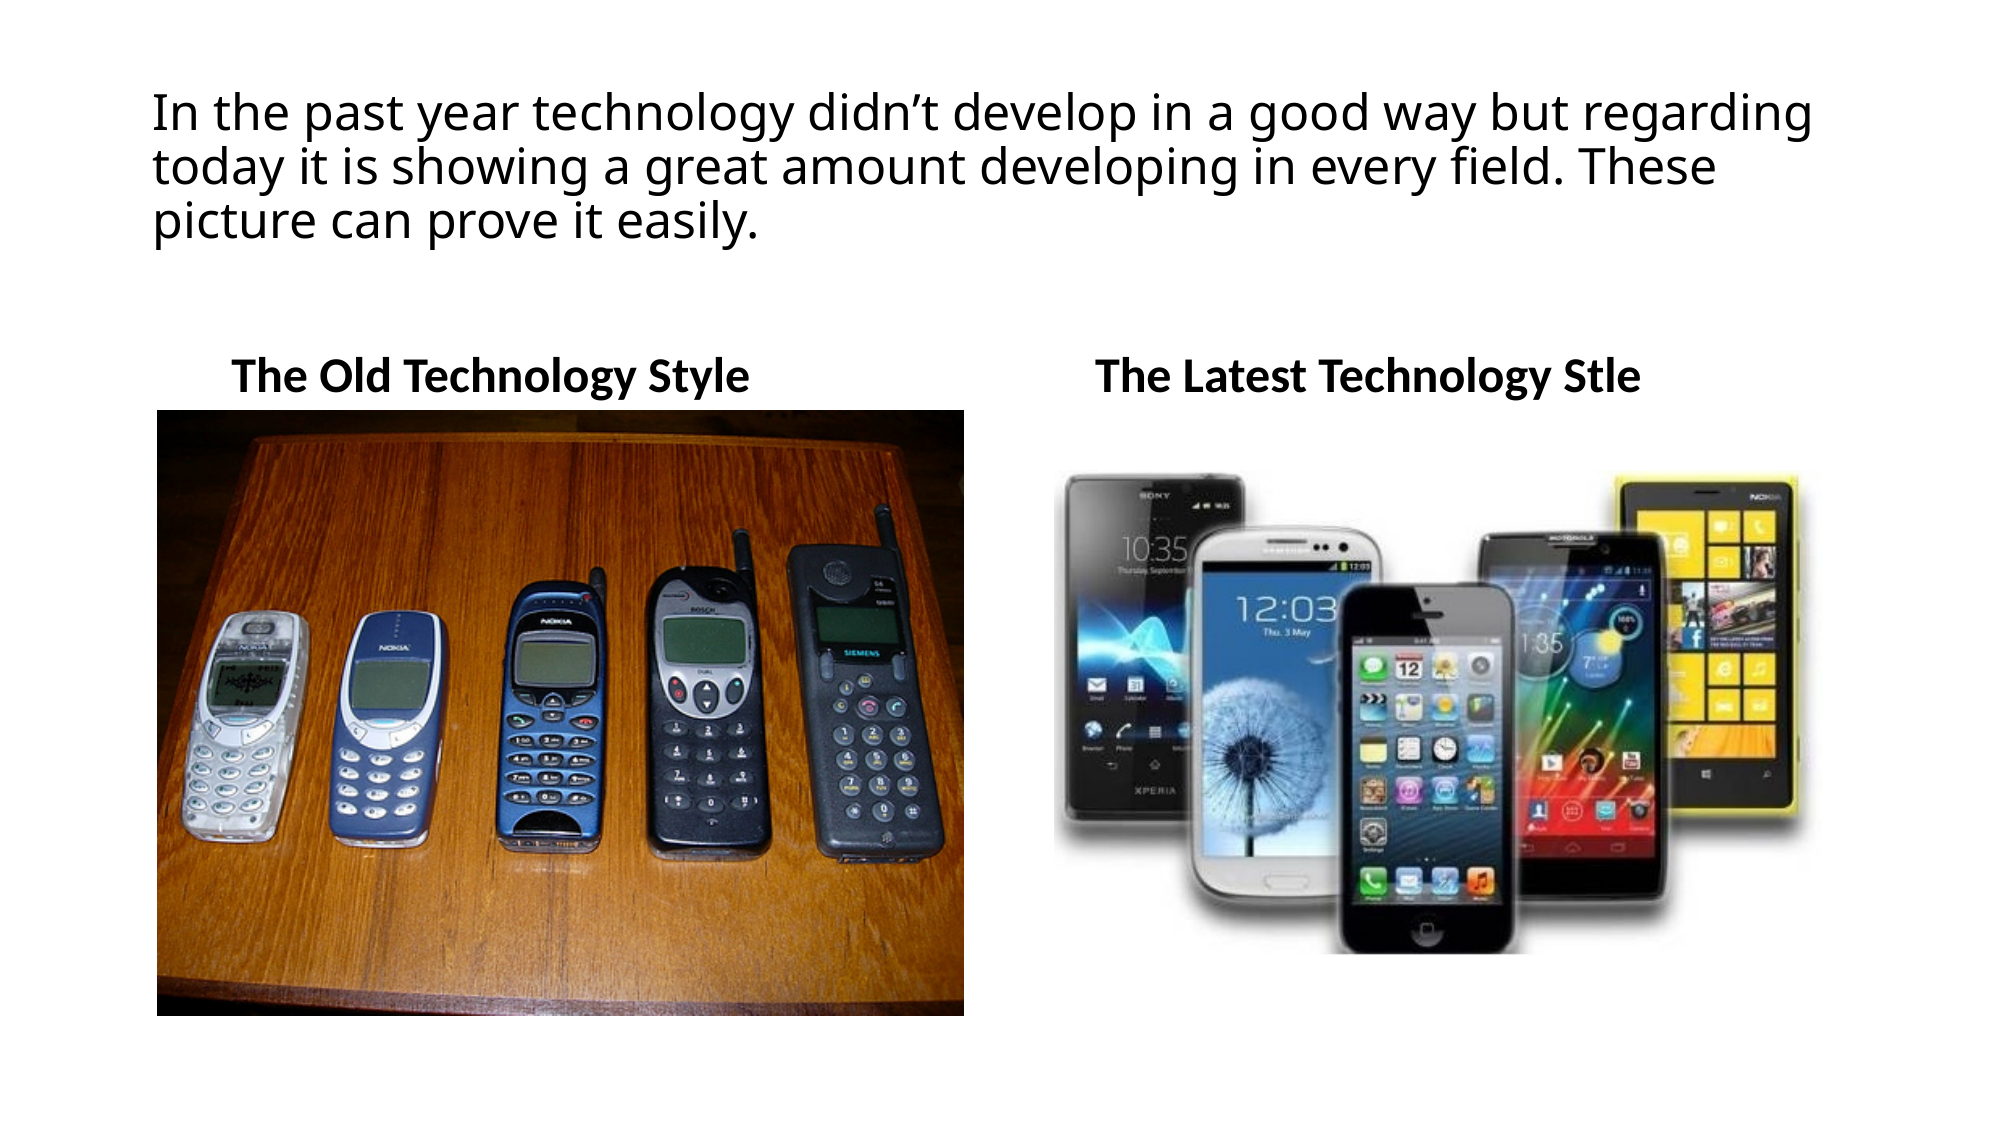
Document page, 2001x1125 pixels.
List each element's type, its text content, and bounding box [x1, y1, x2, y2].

list The Latest Technology Stle [1012, 275, 1863, 411]
list The Old Technology Style [137, 275, 984, 411]
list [157, 410, 964, 1016]
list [1053, 470, 1822, 956]
title In the past year technology didn’t develop in a good way but regarding today it is showing a great amount developing in every field. These picture can prove it easily. [137, 59, 1863, 278]
